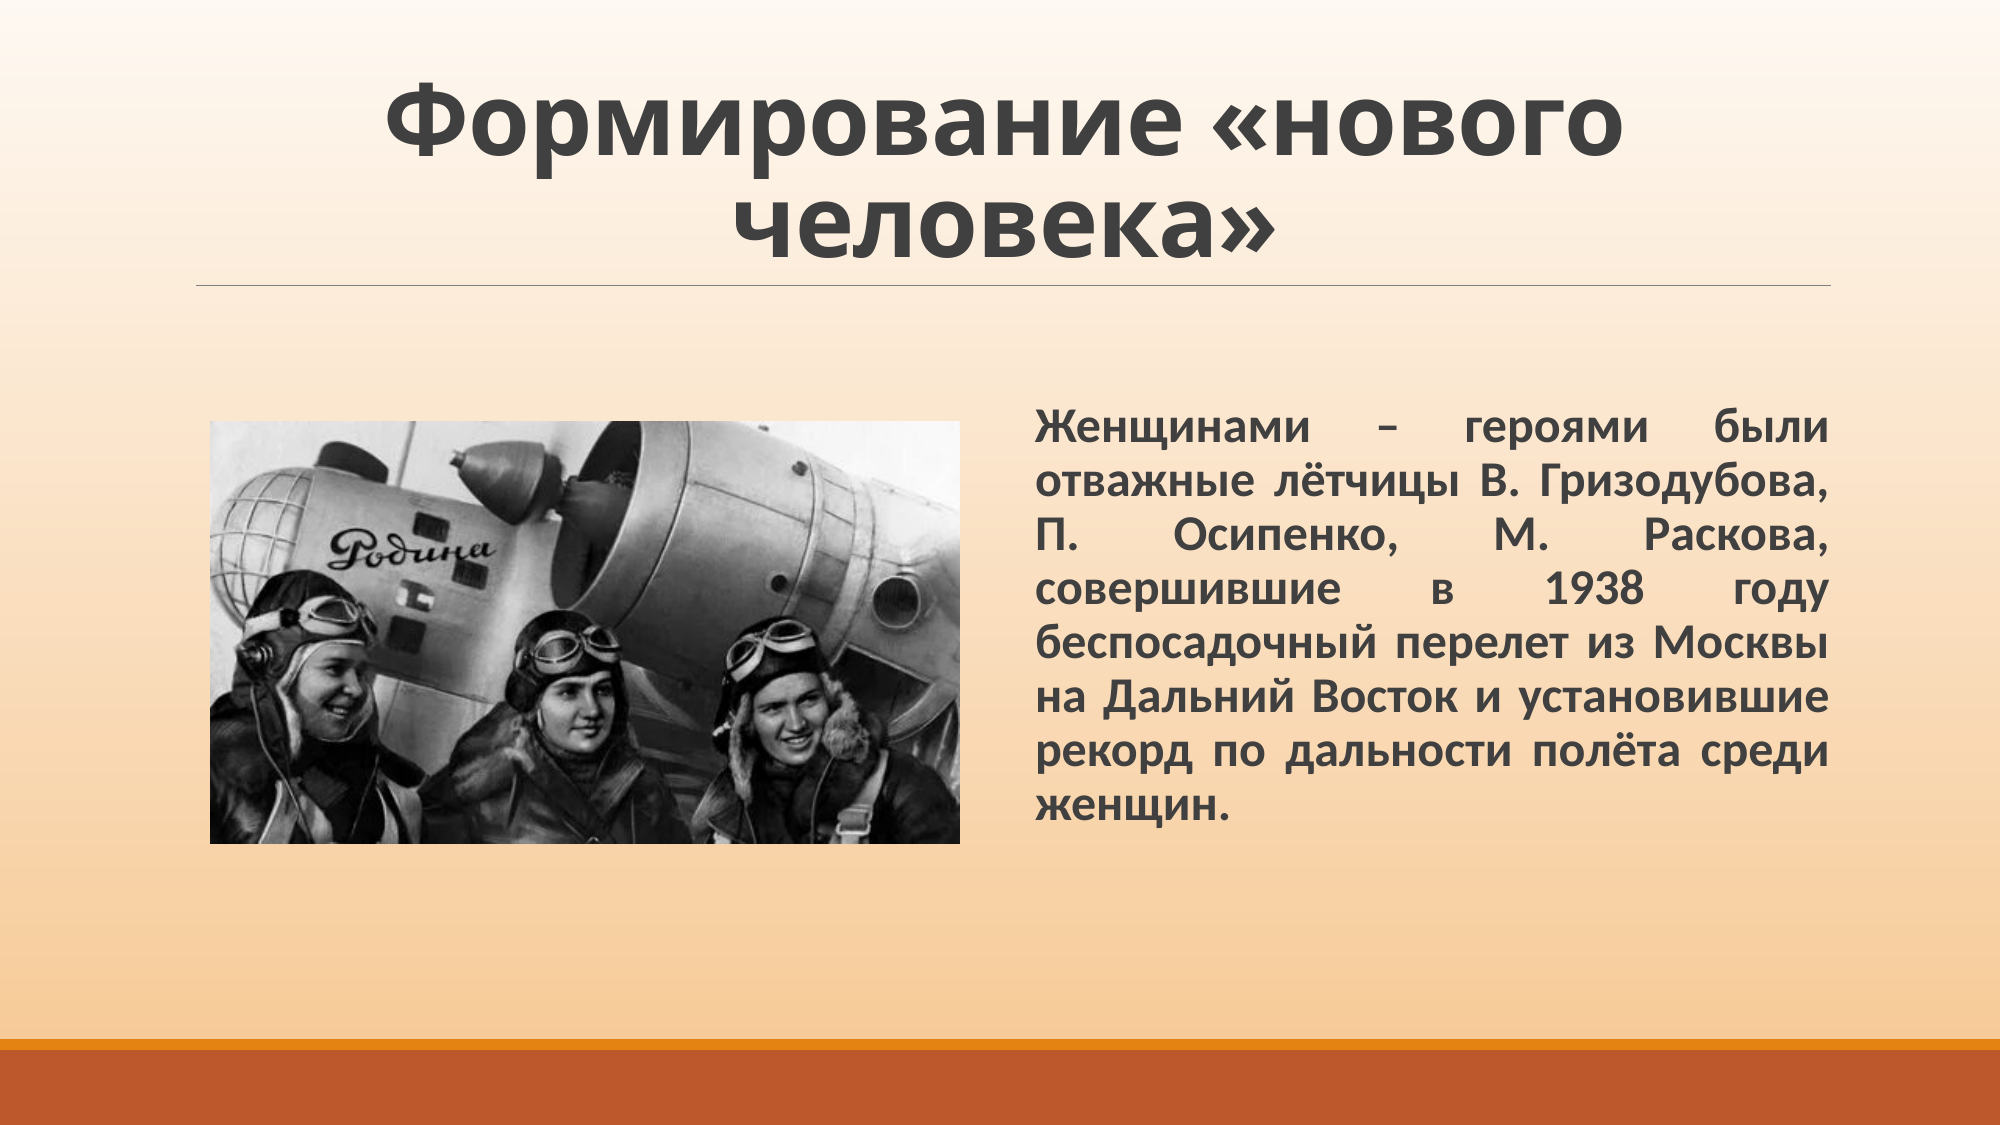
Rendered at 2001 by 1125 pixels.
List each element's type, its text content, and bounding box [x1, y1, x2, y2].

list Женщинами – героями были отважные лётчицы В. Гризодубова, П. Осипенко, М. Раскова, совершившие в 1938 году беспосадочный перелет из Москвы на Дальний Восток и установившие рекорд по дальности полёта среди женщин. [1020, 302, 1830, 963]
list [209, 421, 961, 845]
title Формирование «нового человека» [180, 47, 1830, 285]
